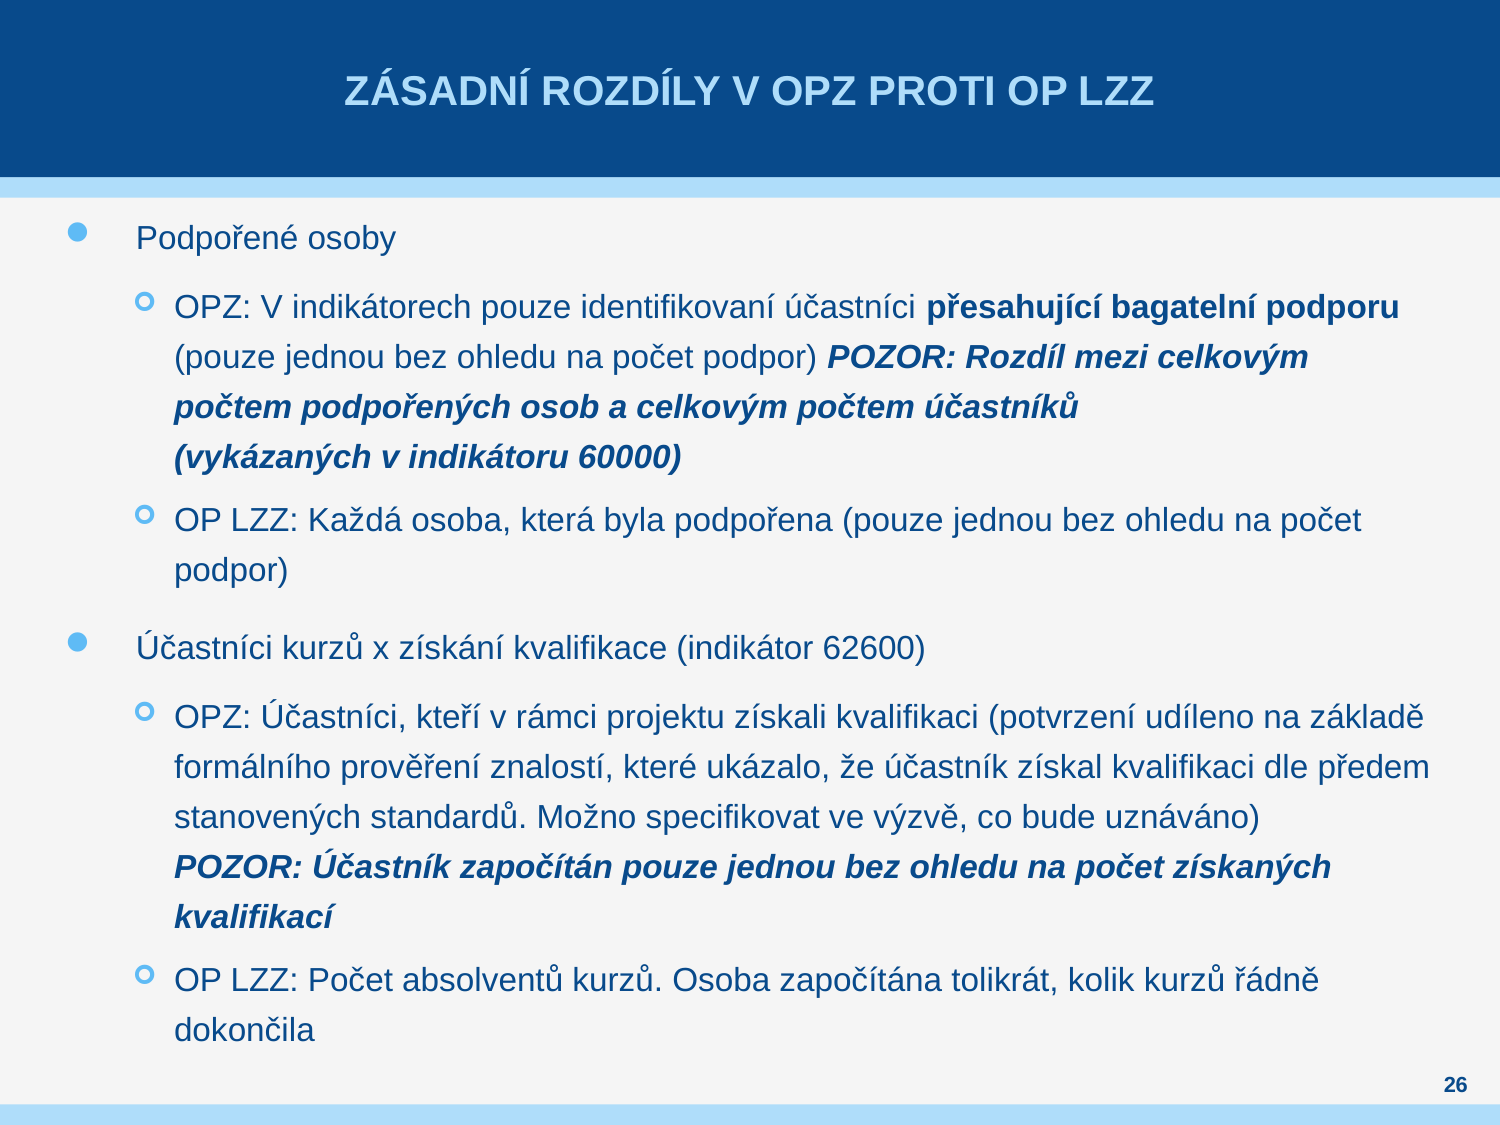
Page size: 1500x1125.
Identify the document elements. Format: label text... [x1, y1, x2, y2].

list Podpořené osoby OPZ: V indikátorech pouze identifikovaní účastníci přesahující bagatelní podporu (pouze jednou bez ohledu na počet podpor) POZOR: Rozdíl mezi celkovým počtem podpořených osob a celkovým počtem účastníků (vykázaných v indikátoru 60000) OP LZZ: Každá osoba, která byla podpořena (pouze jednou bez ohledu na počet podpor) Účastníci kurzů x získání kvalifikace (indikátor 62600) OPZ: Účastníci, kteří v rámci projektu získali kvalifikaci (potvrzení udíleno na základě formálního prověření znalostí, které ukázalo, že účastník získal kvalifikaci dle předem stanovených standardů. Možno specifikovat ve výzvě, co bude uznáváno) POZOR: Účastník započítán pouze jednou bez ohledu na počet získaných kvalifikací OP LZZ: Počet absolventů kurzů. Osoba započítána tolikrát, kolik kurzů řádně dokončila [64, 196, 1436, 1106]
slide_number 26 [1417, 1068, 1495, 1099]
title zásadní rozdíly v OPZ proti OP LZZ [59, 0, 1441, 178]
